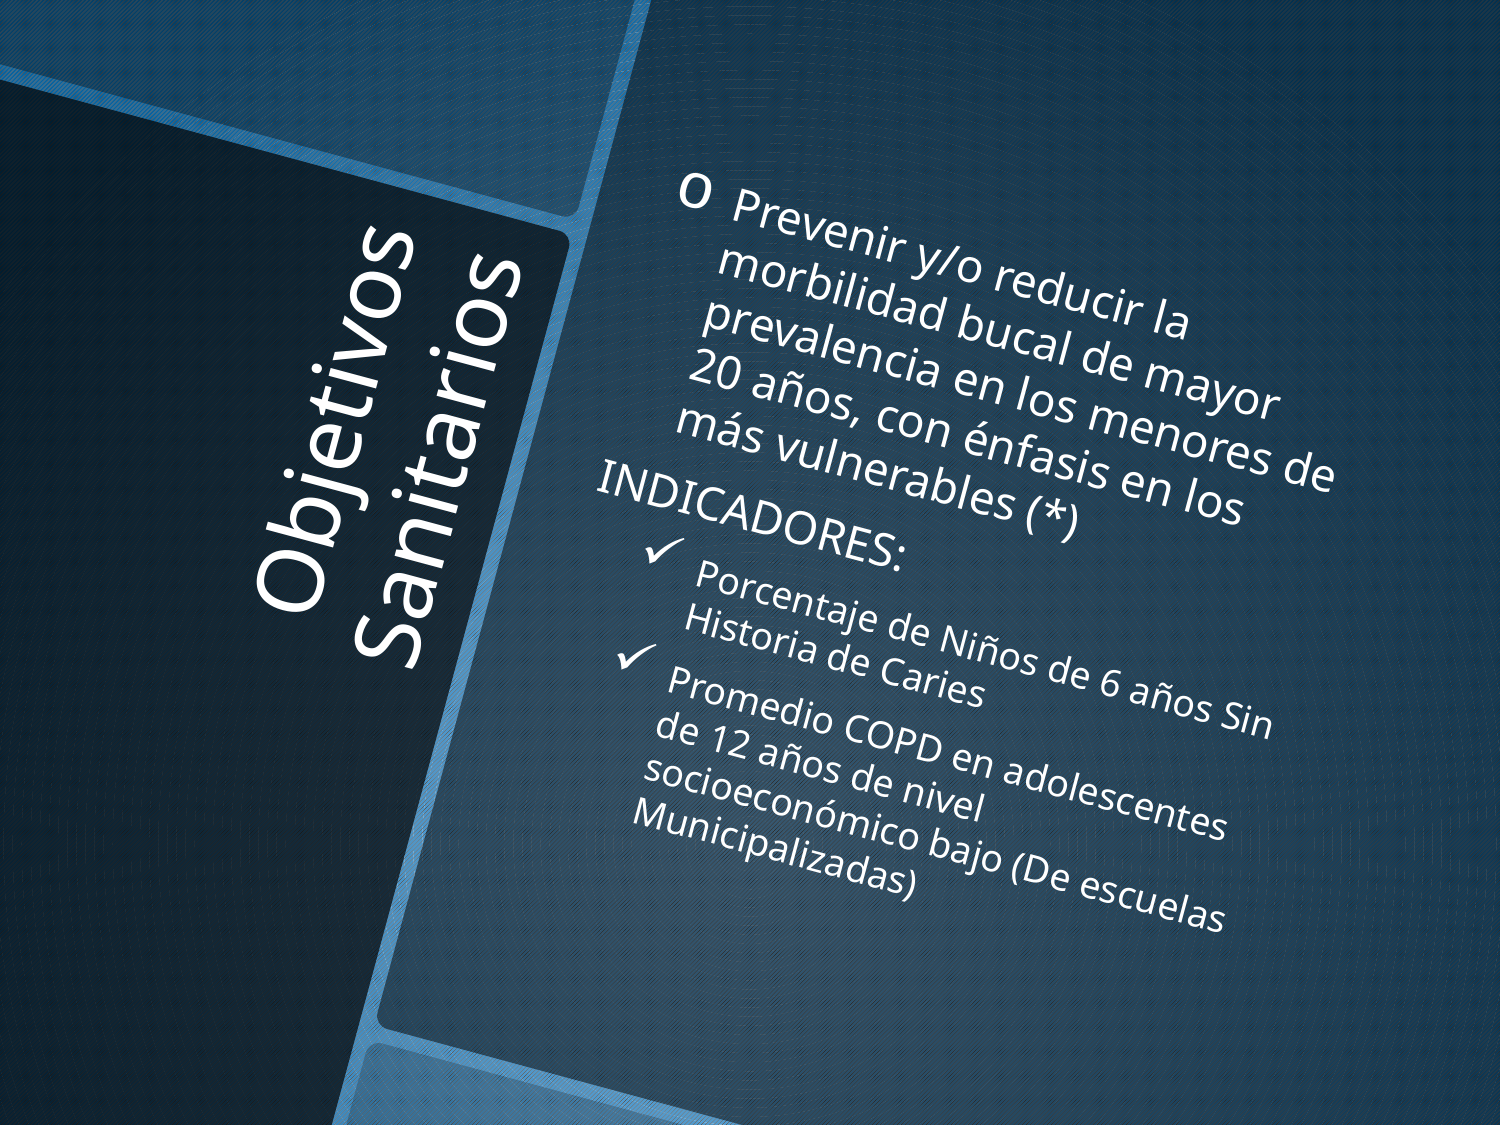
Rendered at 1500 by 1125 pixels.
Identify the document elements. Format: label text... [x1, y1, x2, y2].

list Prevenir y/o reducir la morbilidad bucal de mayor prevalencia en los menores de 20 años, con énfasis en los más vulnerables (*) INDICADORES: Porcentaje de Niños de 6 años Sin Historia de Caries Promedio COPD en adolescentes de 12 años de nivel socioeconómico bajo (De escuelas Municipalizadas) [476, 72, 1430, 1075]
title Objetivos Sanitarios [69, 181, 554, 1056]
